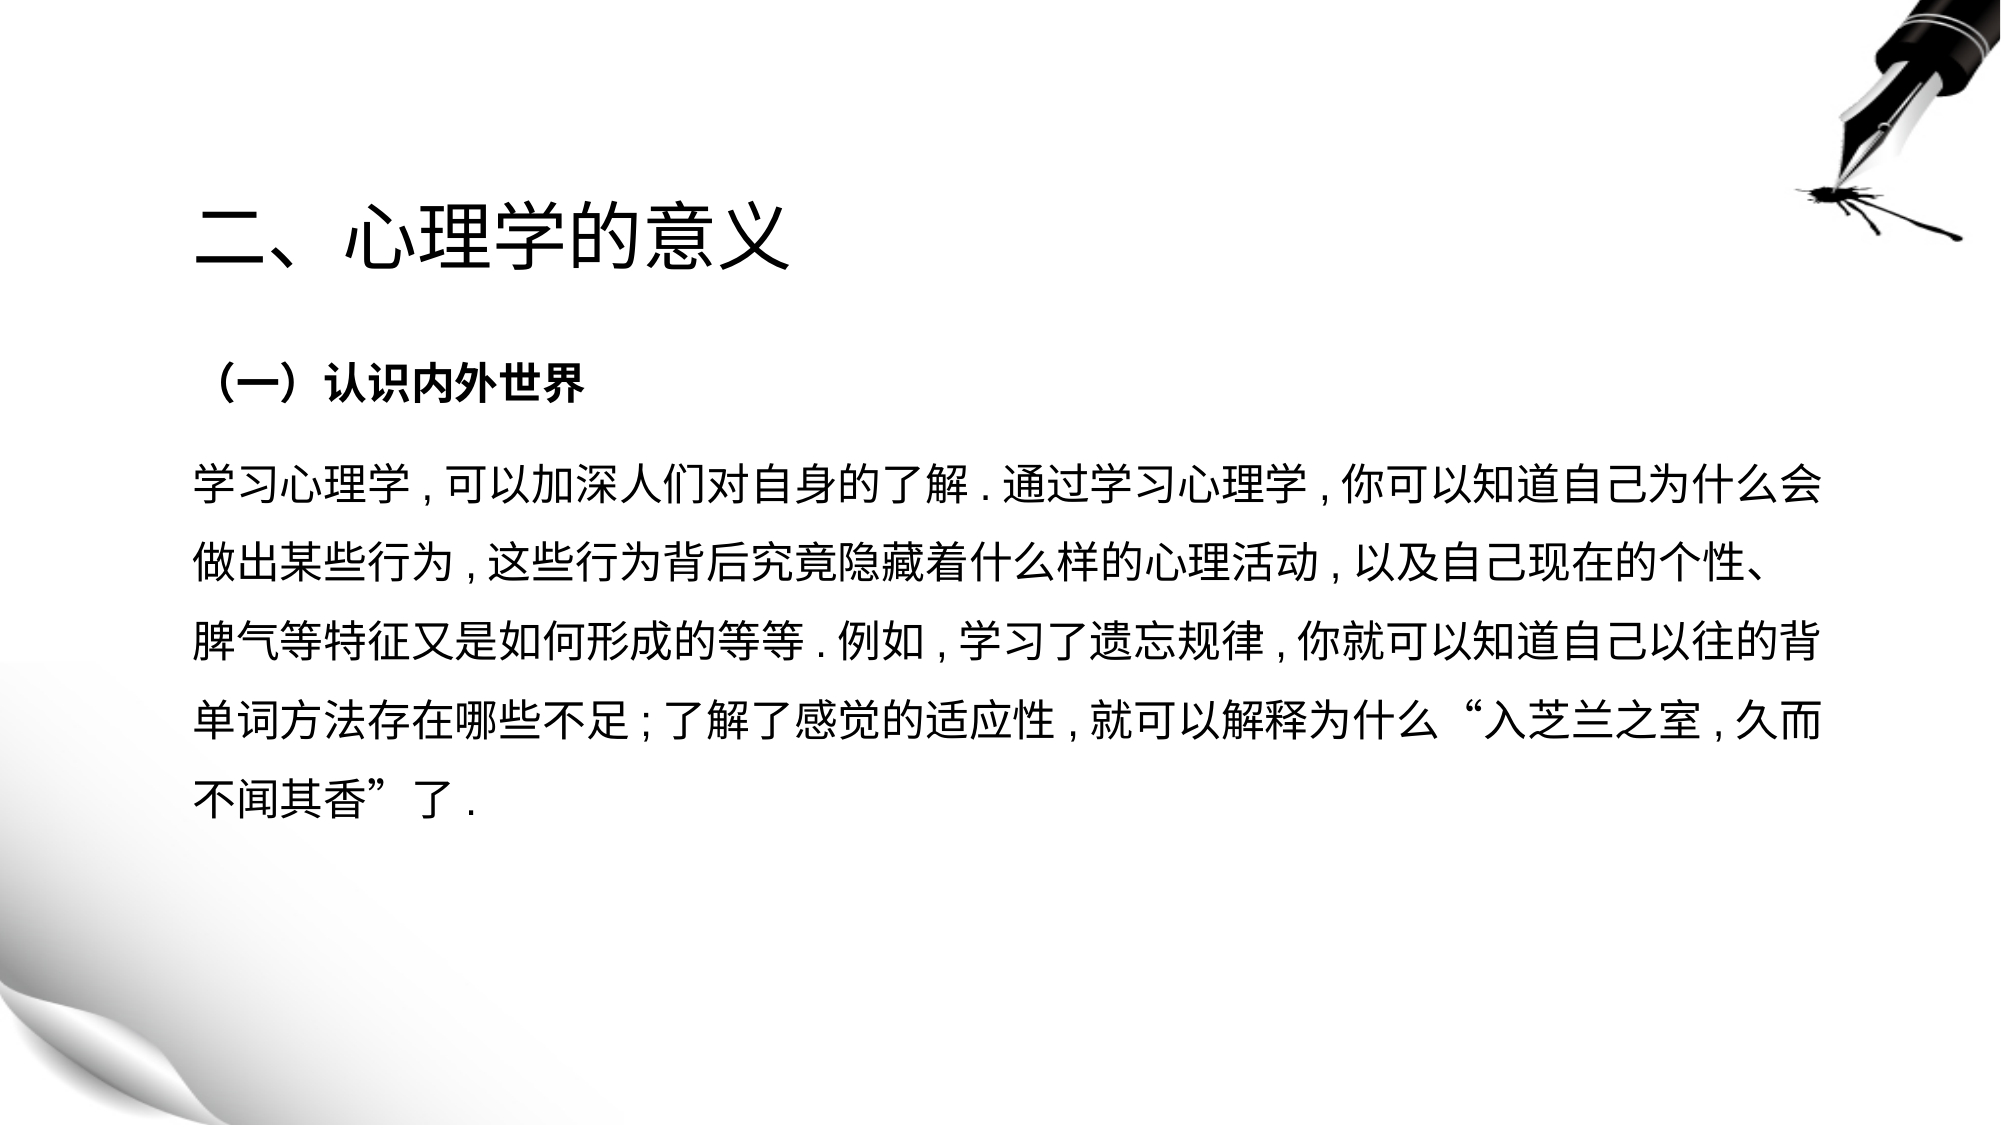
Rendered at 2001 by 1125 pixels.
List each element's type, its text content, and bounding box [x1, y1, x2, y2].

list （一）认识内外世界 学习心理学,可以加深人们对自身的了解.通过学习心理学,你可以知道自己为什么会做出某些行为,这些行为背后究竟隐藏着什么样的心理活动,以及自己现在的个性、脾气等特征又是如何形成的等等.例如,学习了遗忘规律,你就可以知道自己以往的背单词方法存在哪些不足;了解了感觉的适应性,就可以解释为什么“入芝兰之室,久而不闻其香”了. [177, 354, 1844, 878]
picture [0, 0, 2001, 1125]
title 二、心理学的意义 [177, 164, 1844, 316]
